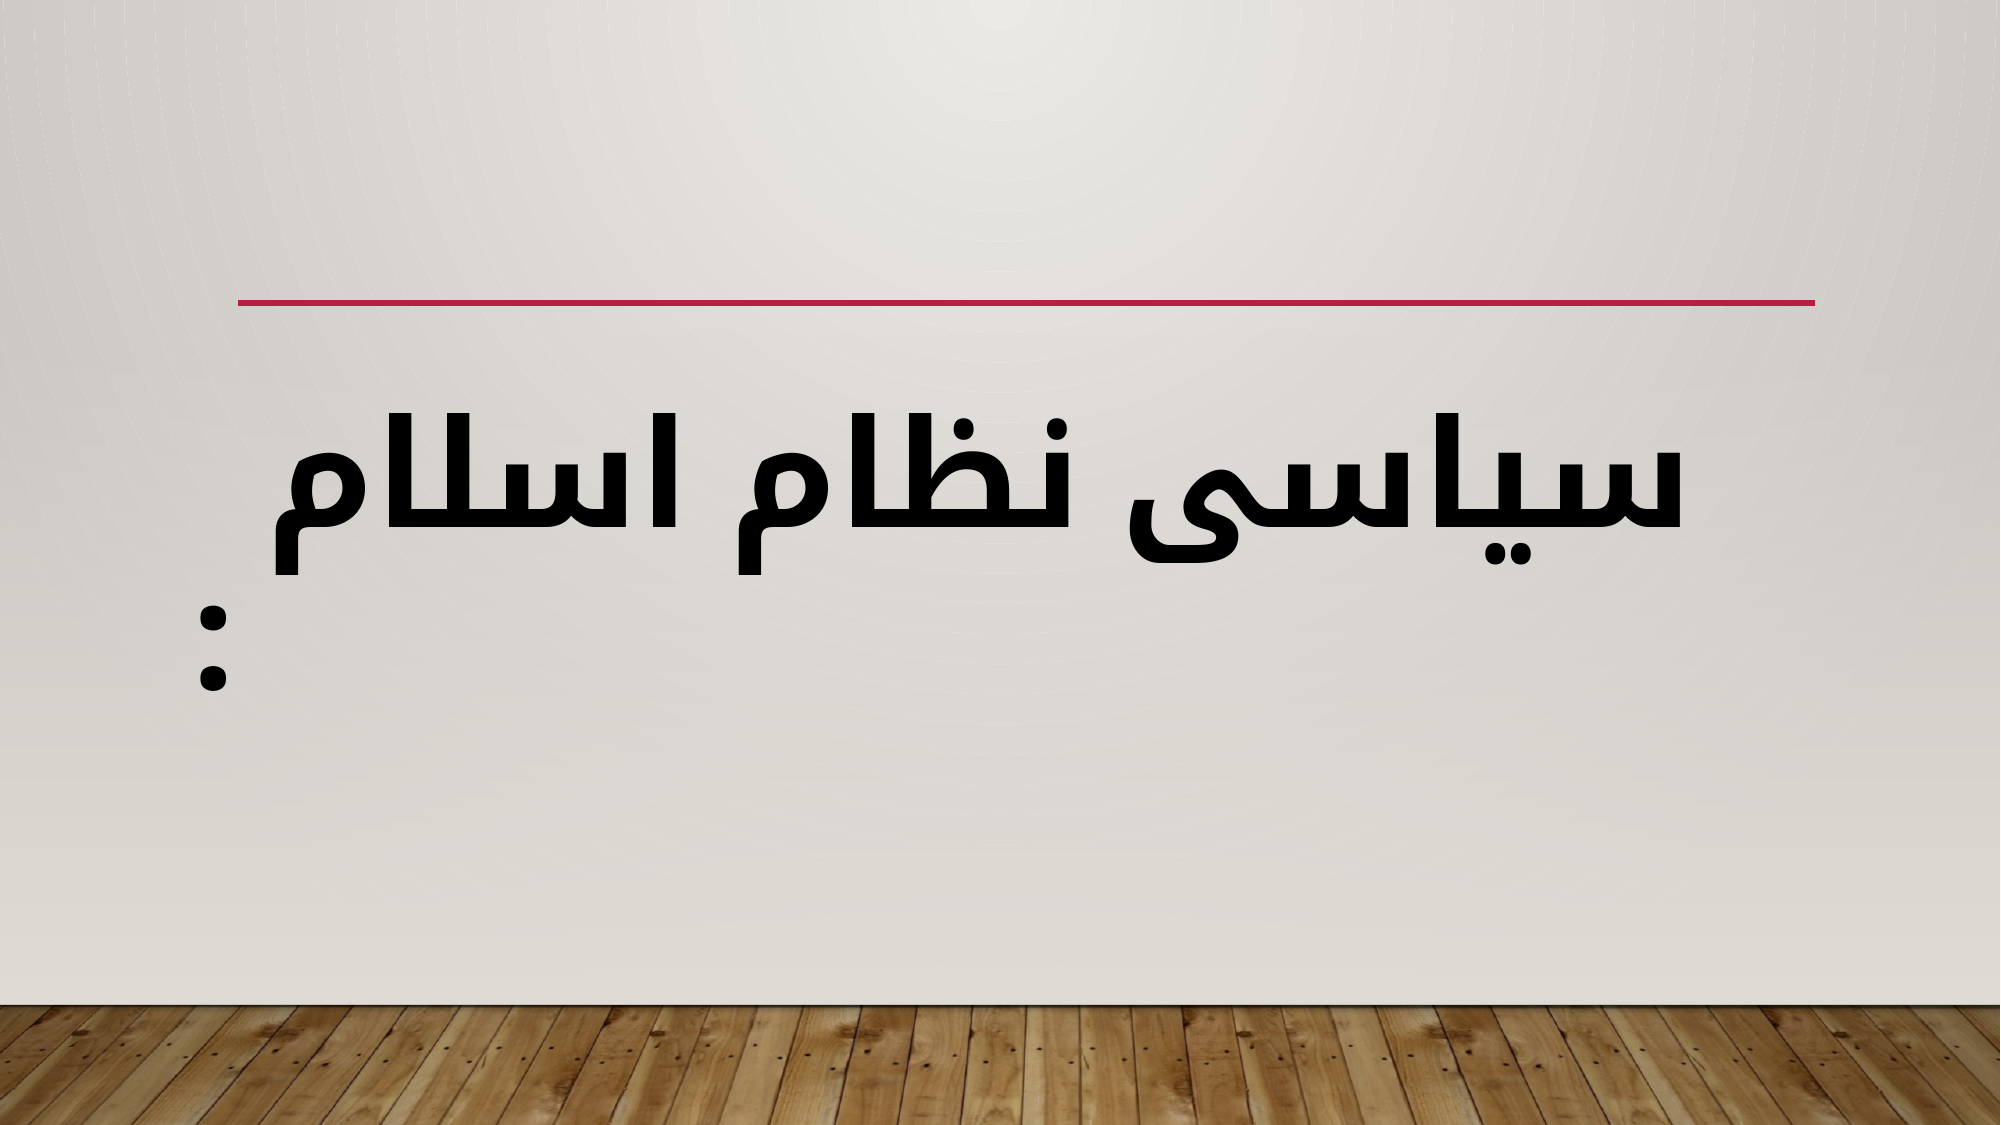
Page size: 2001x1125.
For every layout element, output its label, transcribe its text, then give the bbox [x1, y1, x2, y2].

title سیاسی نظام اسلام : [135, 390, 1711, 563]
picture [0, 1005, 2000, 1125]
